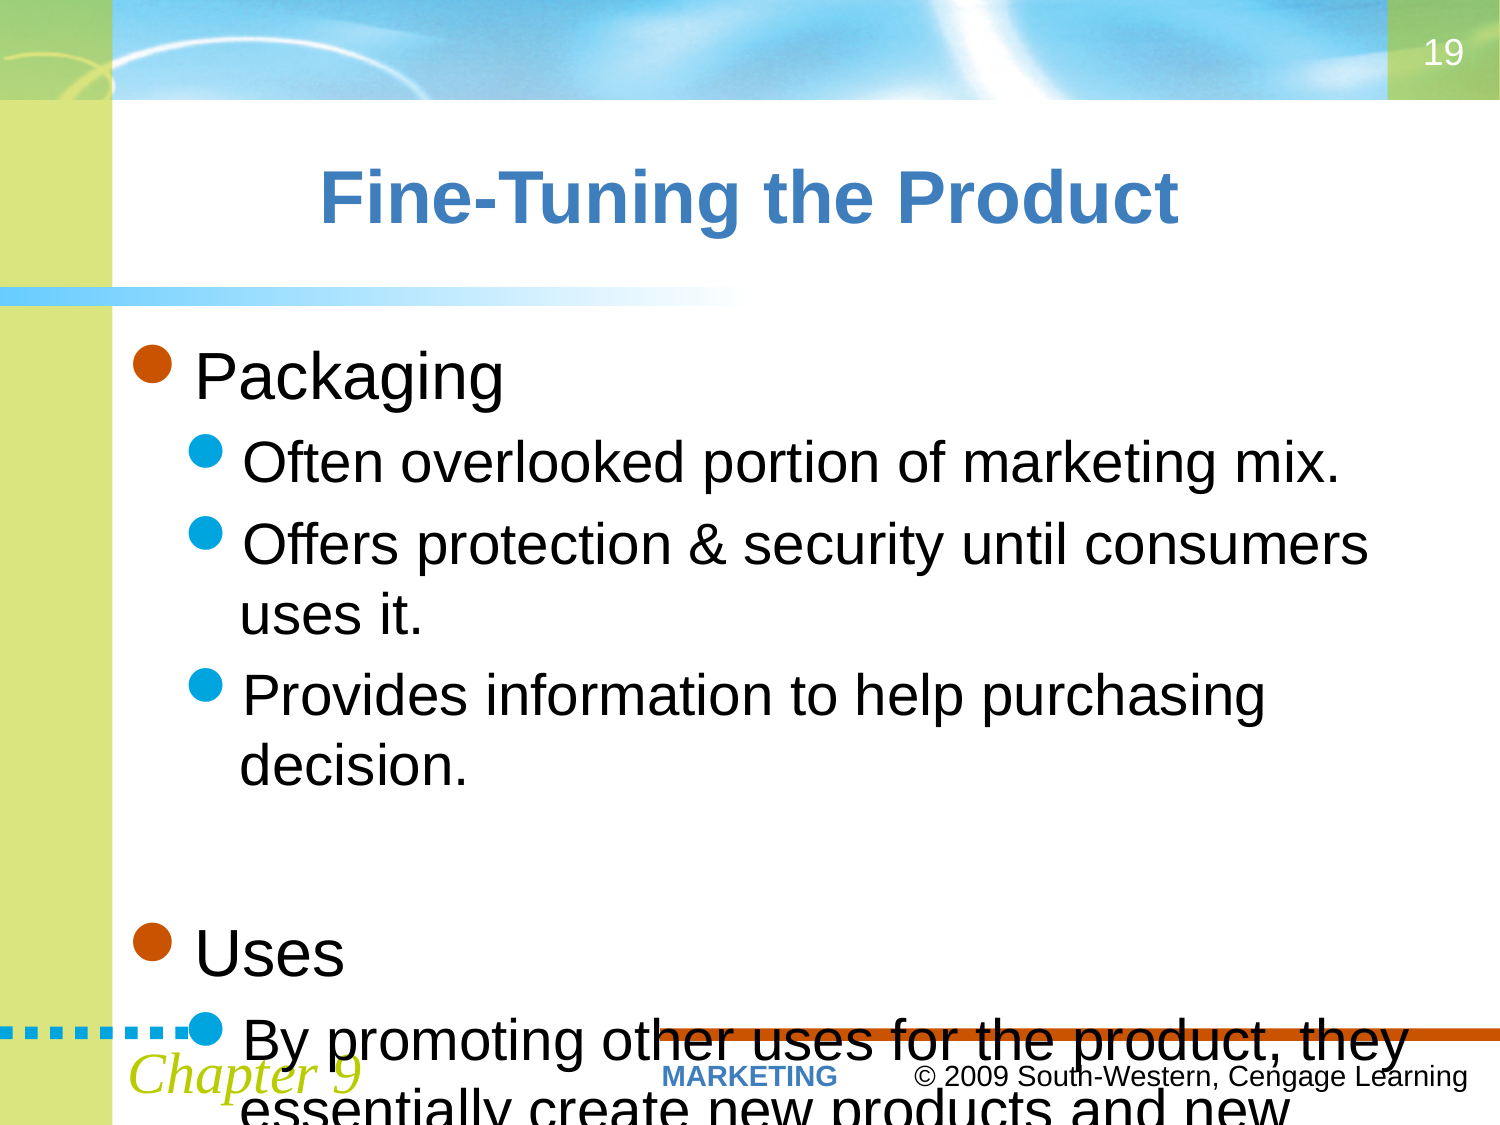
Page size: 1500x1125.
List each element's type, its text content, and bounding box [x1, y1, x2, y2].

title Fine-Tuning the Product [112, 99, 1388, 288]
list Packaging Often overlooked portion of marketing mix. Offers protection & security until consumers uses it. Provides information to help purchasing decision. Uses By promoting other uses for the product, they essentially create new products and new sales. [112, 324, 1463, 1001]
slide_number 19 [1387, 0, 1500, 101]
footer Chapter 9 [112, 1012, 638, 1113]
